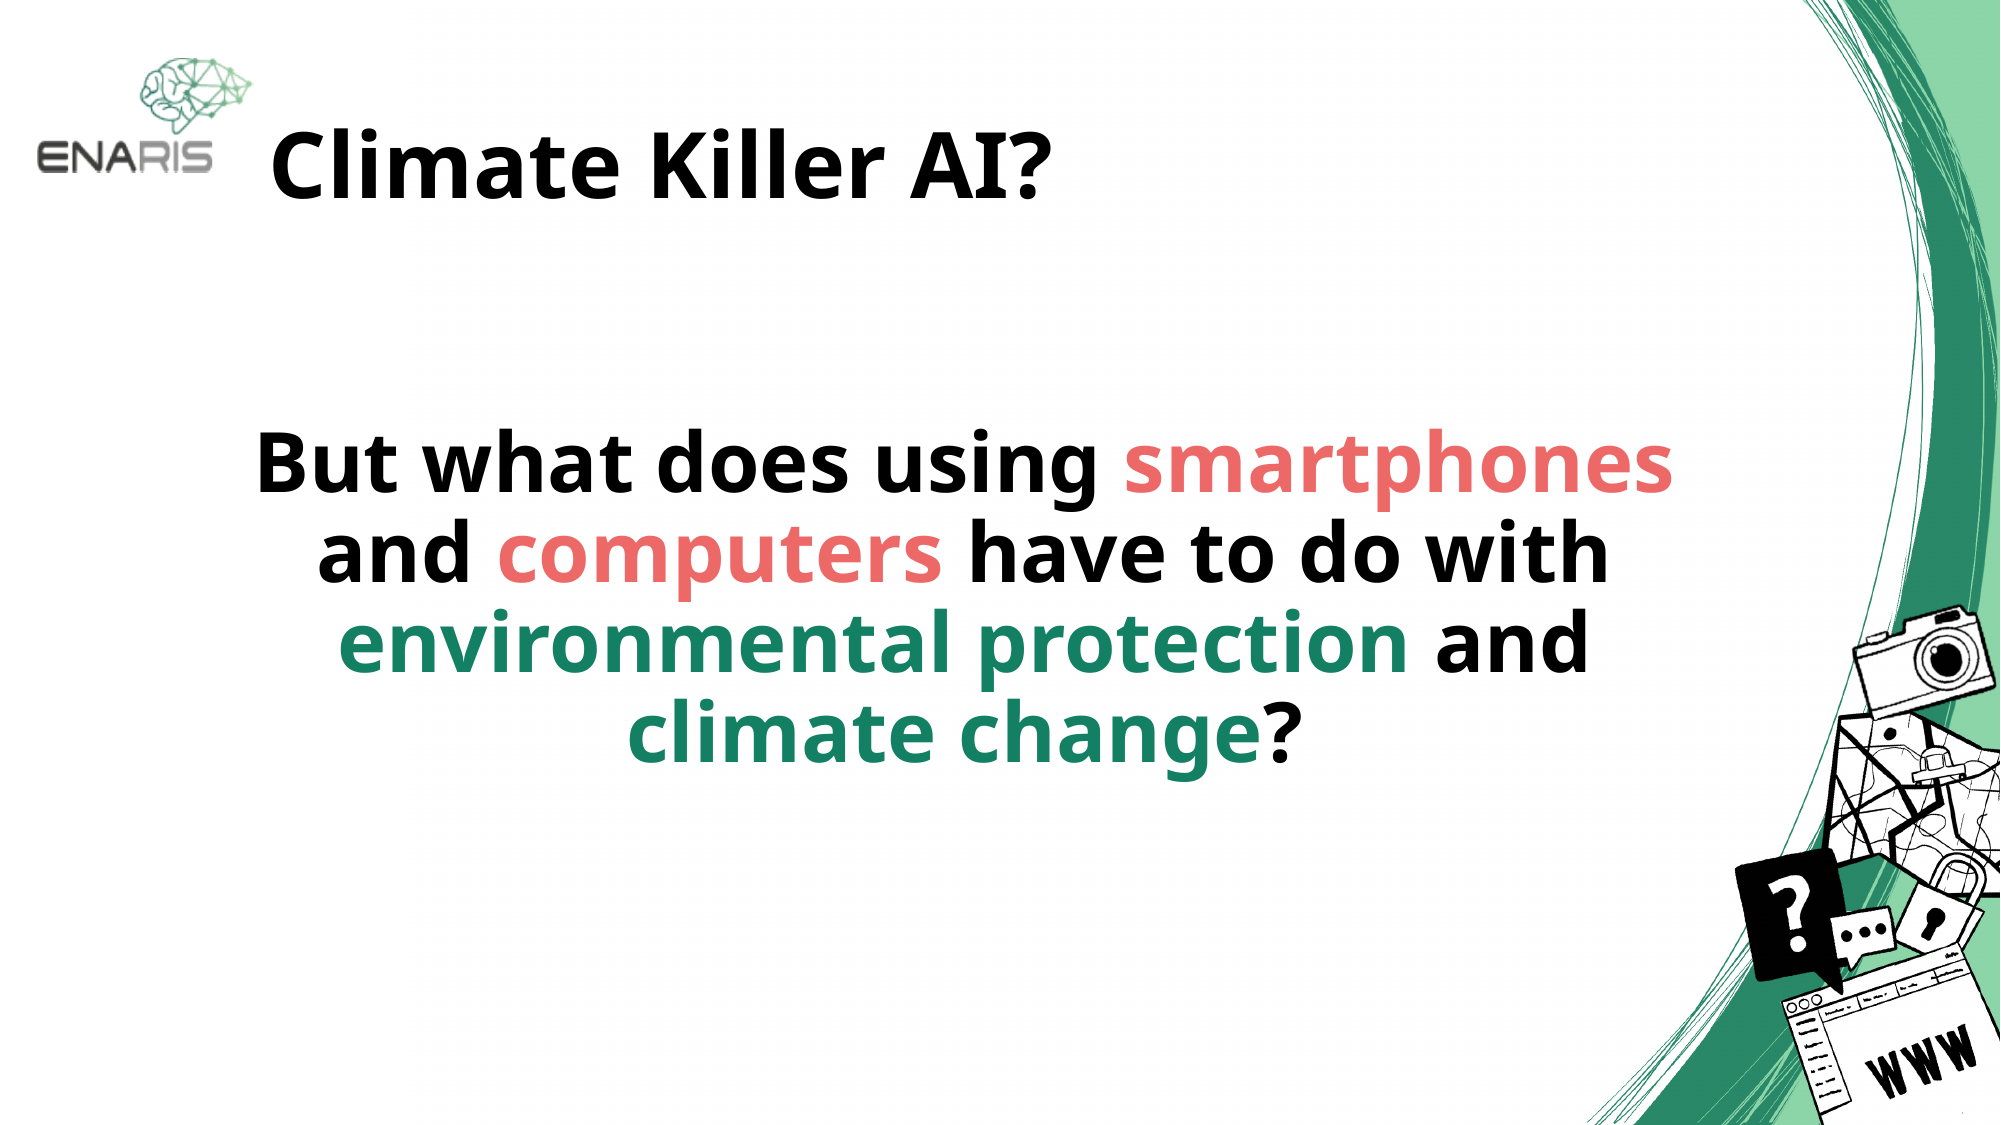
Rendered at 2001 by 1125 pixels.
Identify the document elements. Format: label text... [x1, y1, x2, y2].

list But what does using smartphones and computers have to do with environmental protection and climate change? [169, 413, 1760, 880]
picture [408, 0, 2000, 1125]
picture [37, 58, 254, 173]
title Climate Killer AI? [253, 59, 1863, 278]
